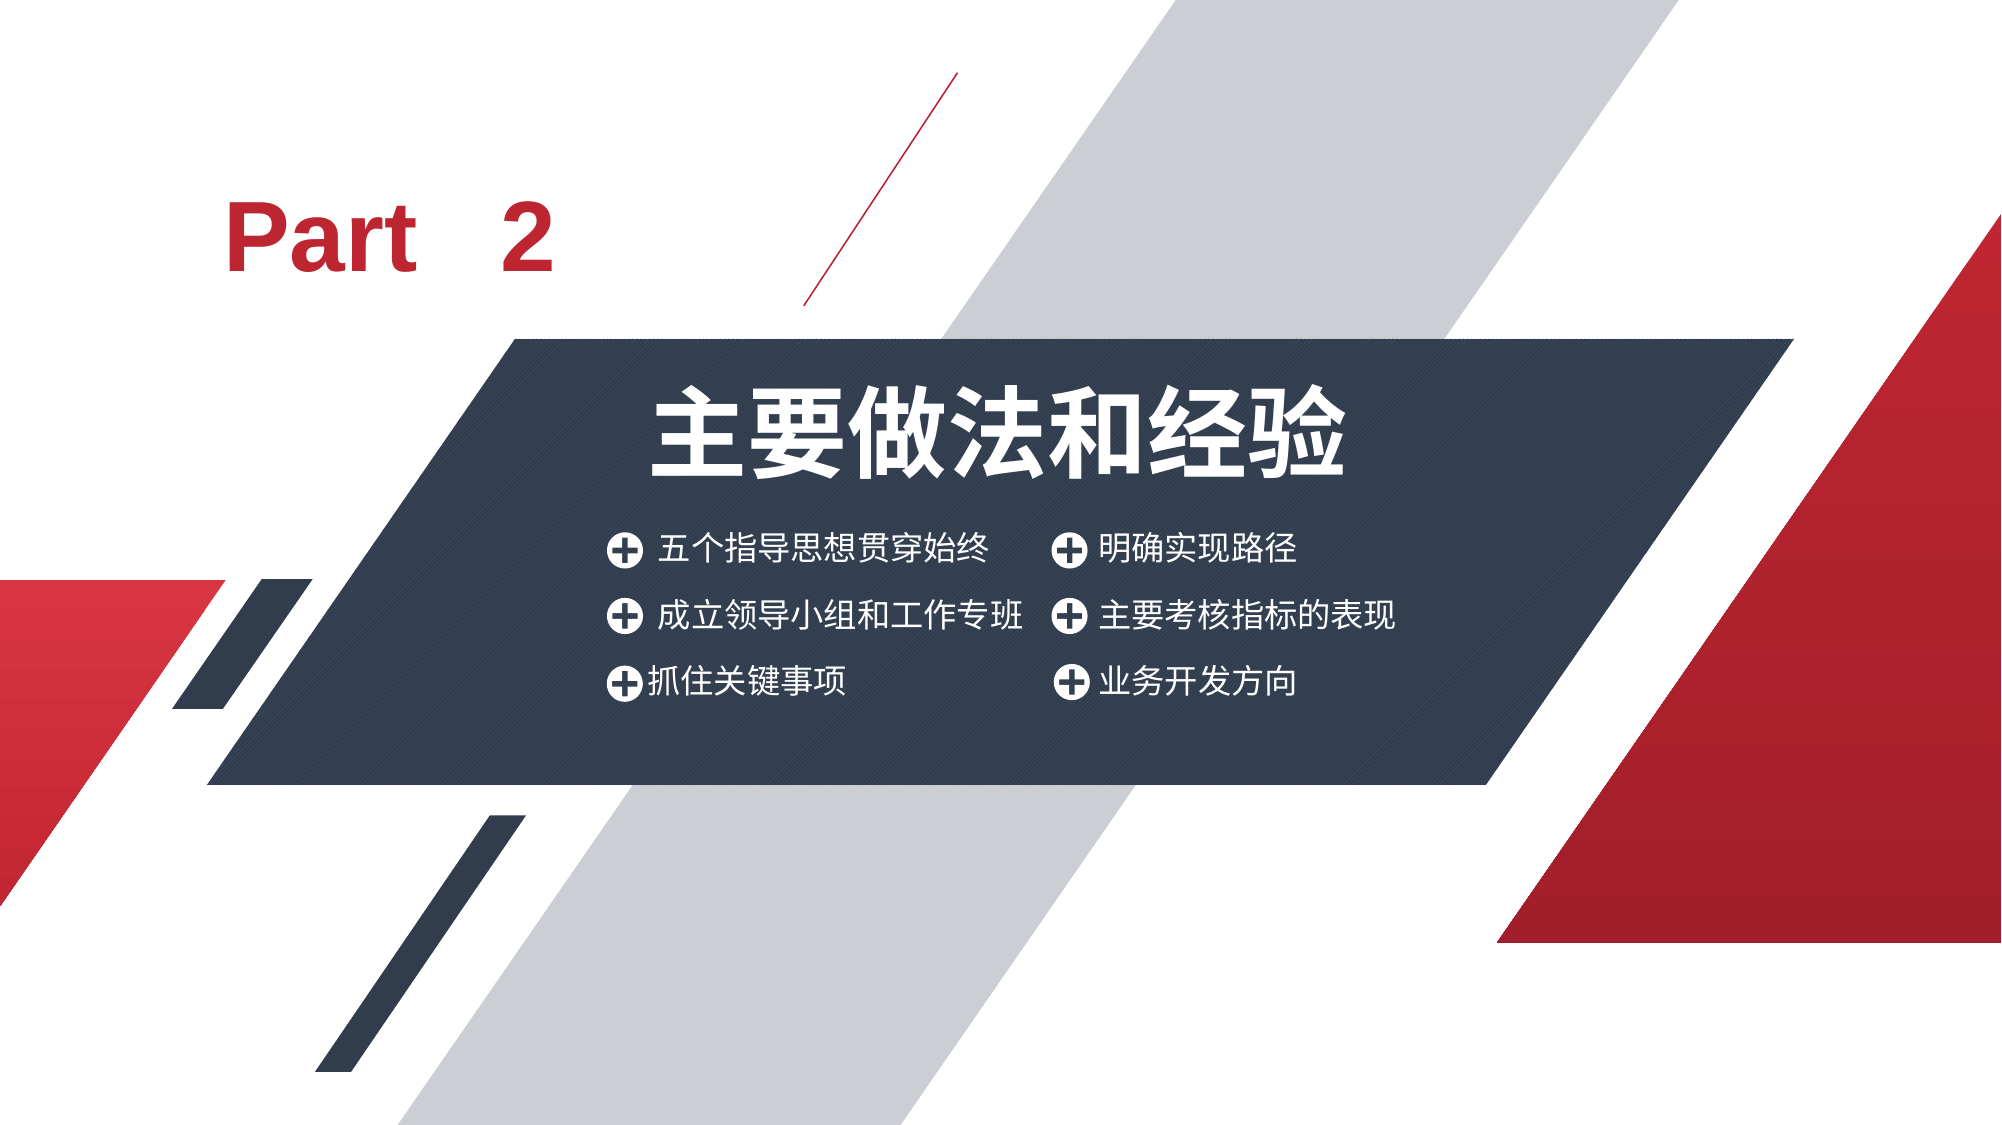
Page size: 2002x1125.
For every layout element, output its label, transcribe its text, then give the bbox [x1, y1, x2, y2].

text_box Part 2 [193, 171, 587, 292]
text_box [941, 0, 1679, 338]
text_box 明确实现路径 [1083, 520, 1413, 575]
text_box [1051, 597, 1083, 635]
text_box 主要考核指标的表现 [1083, 587, 1449, 642]
text_box 成立领导小组和工作专班 [642, 587, 1045, 642]
text_box [1496, 214, 2001, 944]
text_box [315, 815, 527, 1072]
text_box [206, 338, 1795, 786]
text_box [606, 665, 643, 702]
text_box [397, 786, 1136, 1125]
text_box [1053, 663, 1083, 701]
text_box 业务开发方向 [1083, 653, 1403, 708]
text_box [0, 579, 226, 907]
text_box [1051, 532, 1083, 569]
text_box 五个指导思想贯穿始终 [642, 520, 1012, 575]
text_box 主要做法和经验 [632, 371, 1369, 490]
text_box [172, 579, 313, 709]
text_box [606, 597, 642, 635]
text_box [606, 532, 642, 569]
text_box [803, 72, 958, 306]
text_box 抓住关键事项 [632, 653, 998, 708]
